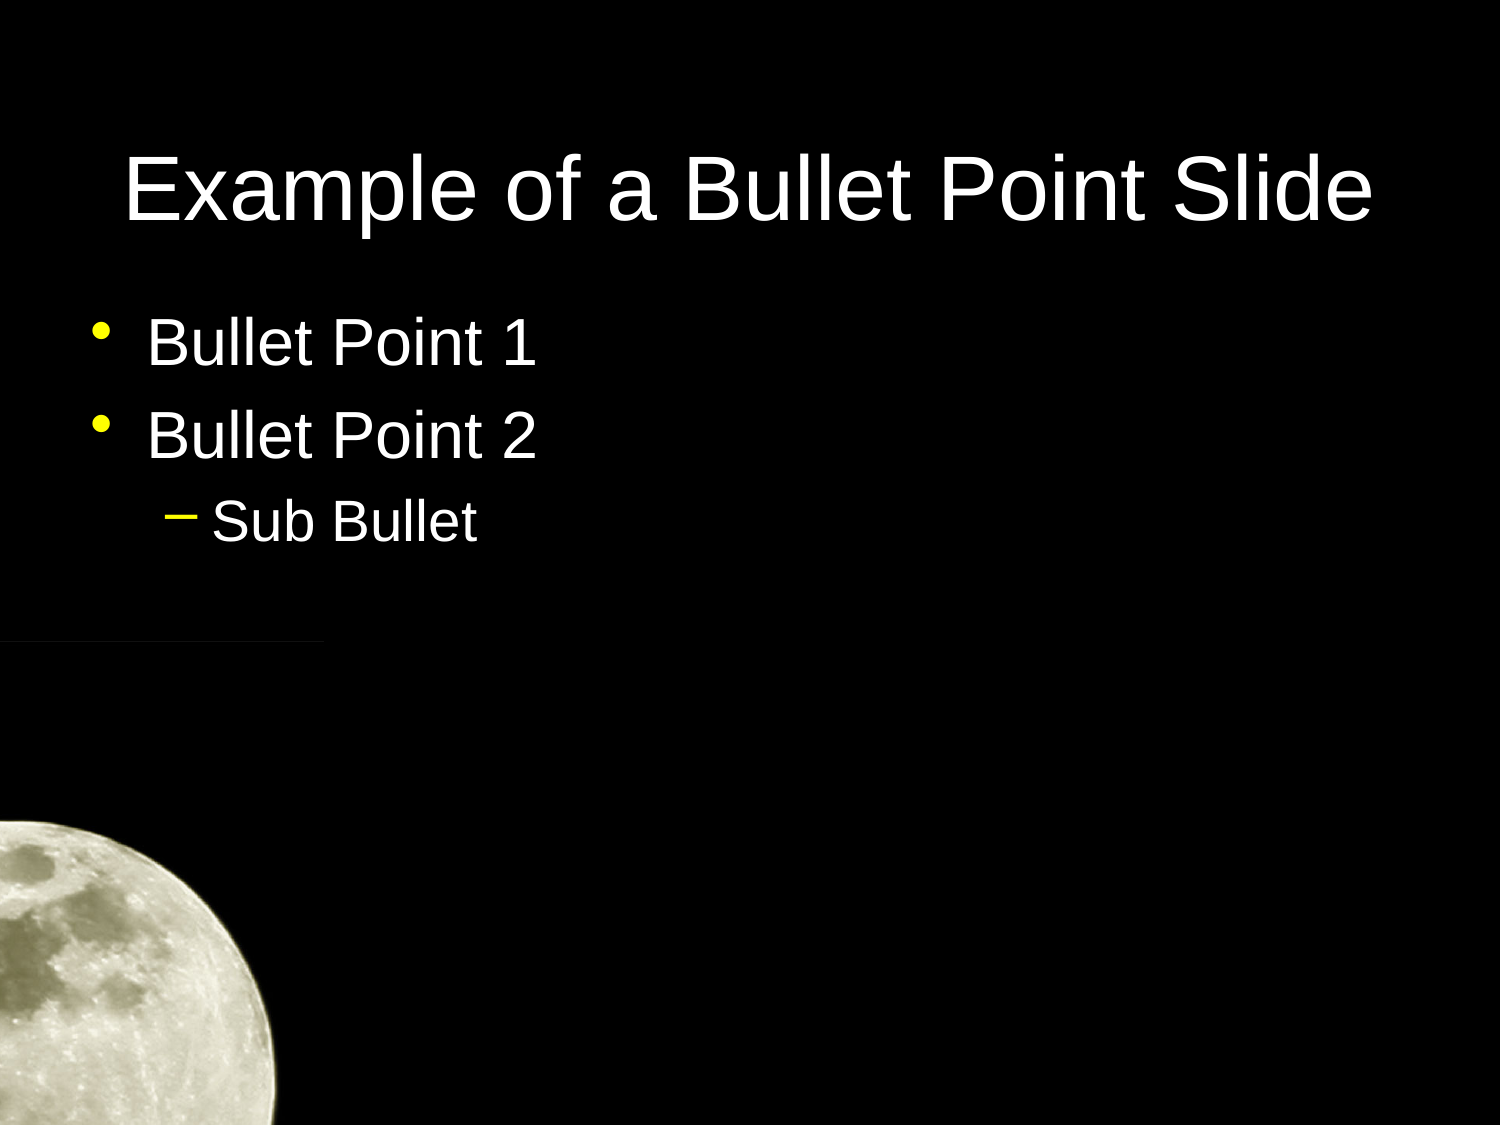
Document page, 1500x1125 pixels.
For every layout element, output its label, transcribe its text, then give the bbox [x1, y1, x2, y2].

list Bullet Point 1 Bullet Point 2 Sub Bullet [75, 290, 1425, 1005]
picture [0, 641, 324, 1125]
title Example of a Bullet Point Slide [75, 90, 1425, 278]
